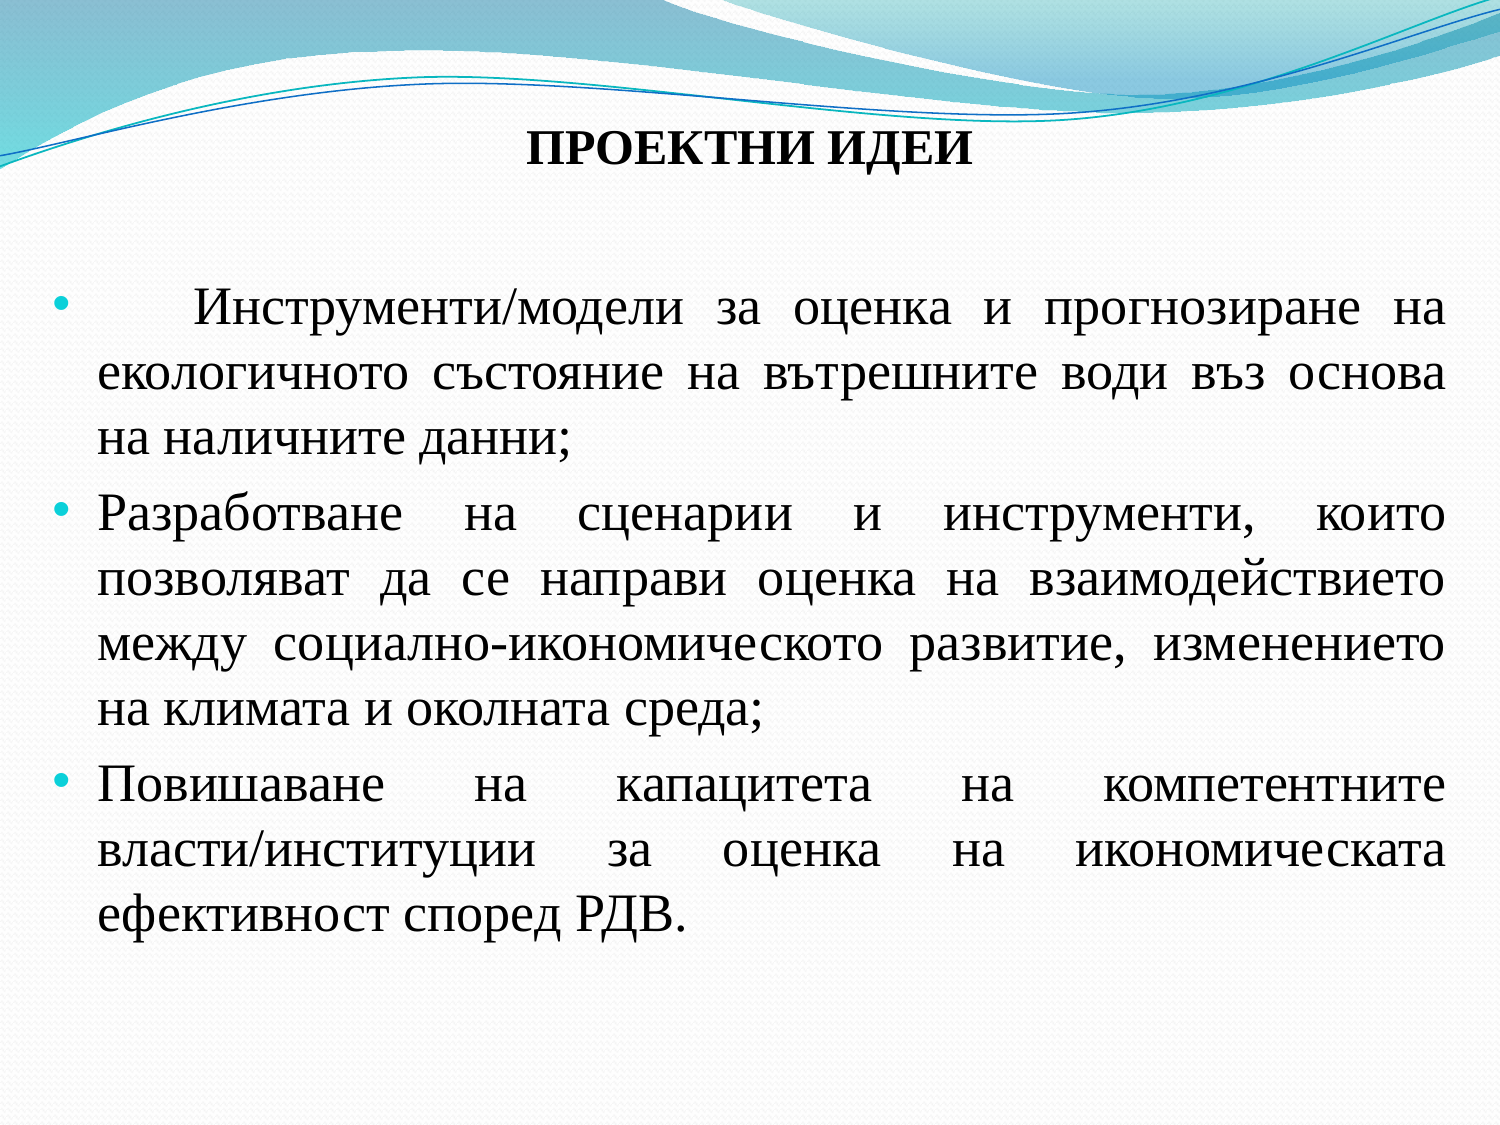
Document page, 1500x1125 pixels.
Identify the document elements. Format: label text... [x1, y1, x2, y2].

title ПРОЕКТНИ ИДЕИ [75, 50, 1425, 175]
list Инструменти/модели за оценка и прогнозиране на екологичното състояние на вътрешните води въз основа на наличните данни; Разработване на сценарии и инструменти, които позволяват да се направи оценка на взаимодействието между социално-икономическото развитие, изменението на климата и околната среда; Повишаване на капацитета на компетентните власти/институции за оценка на икономическата ефективност според РДВ. [37, 262, 1463, 1100]
